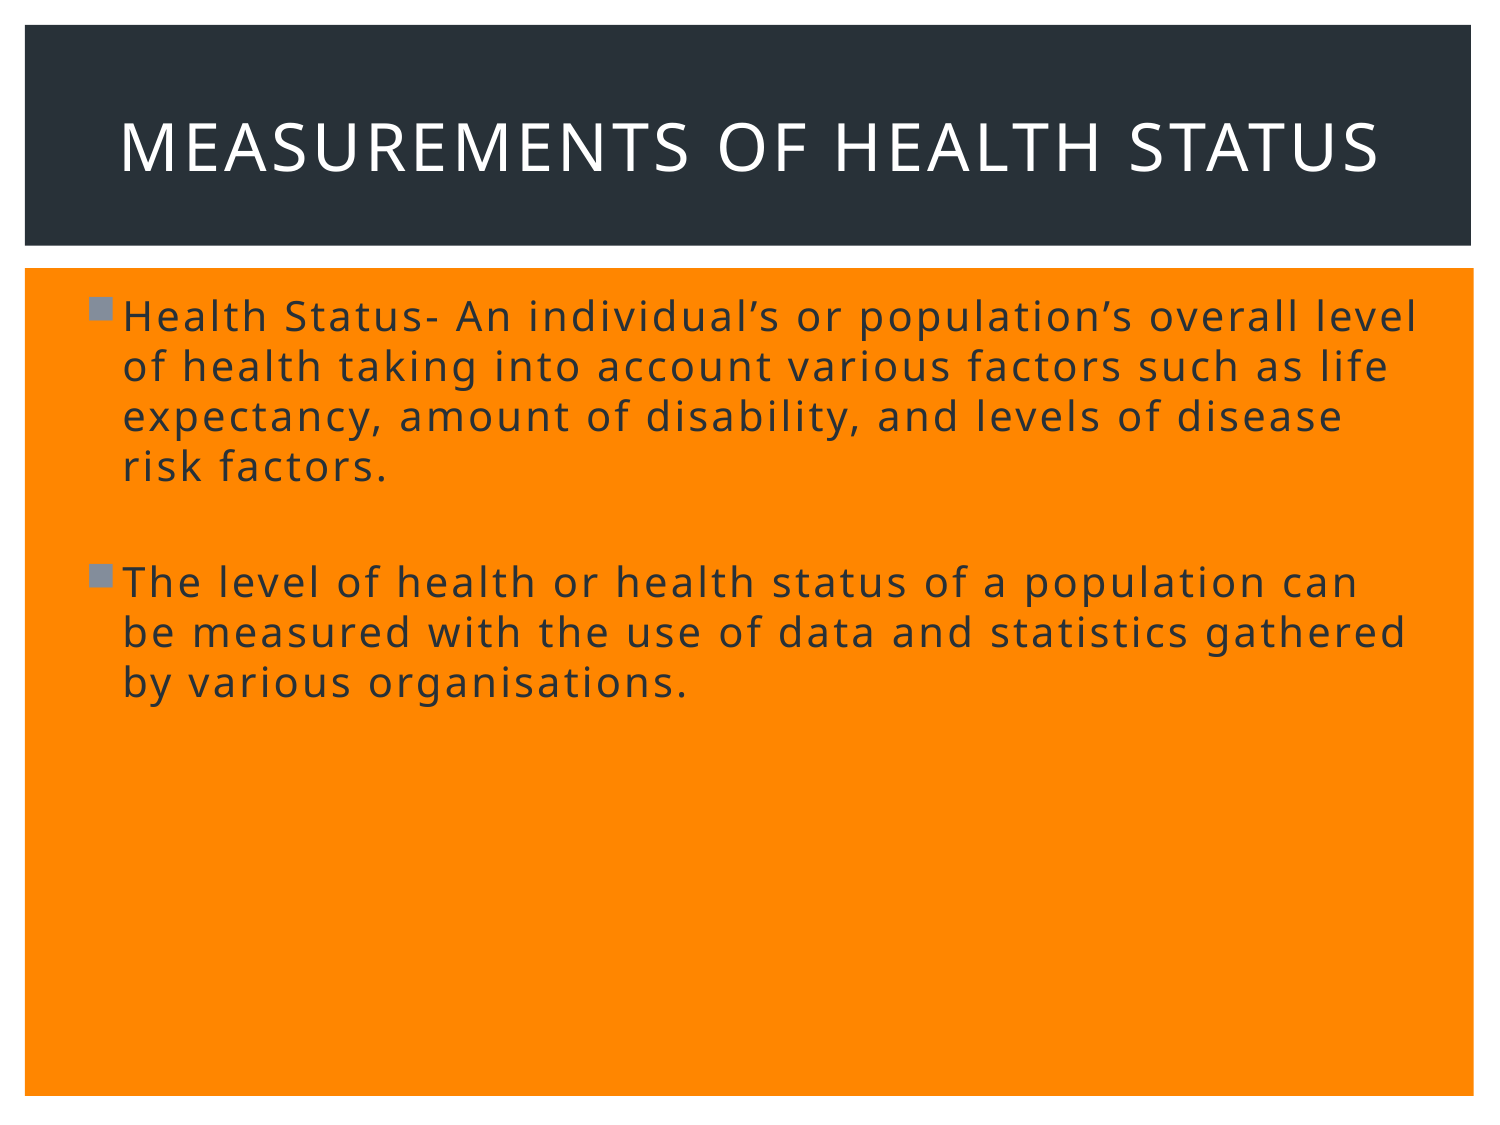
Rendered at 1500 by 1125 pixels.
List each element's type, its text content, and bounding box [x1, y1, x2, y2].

title Measurements of health status [62, 58, 1438, 232]
list Health Status- An individual’s or population’s overall level of health taking into account various factors such as life expectancy, amount of disability, and levels of disease risk factors. The level of health or health status of a population can be measured with the use of data and statistics gathered by various organisations. [62, 281, 1442, 1005]
